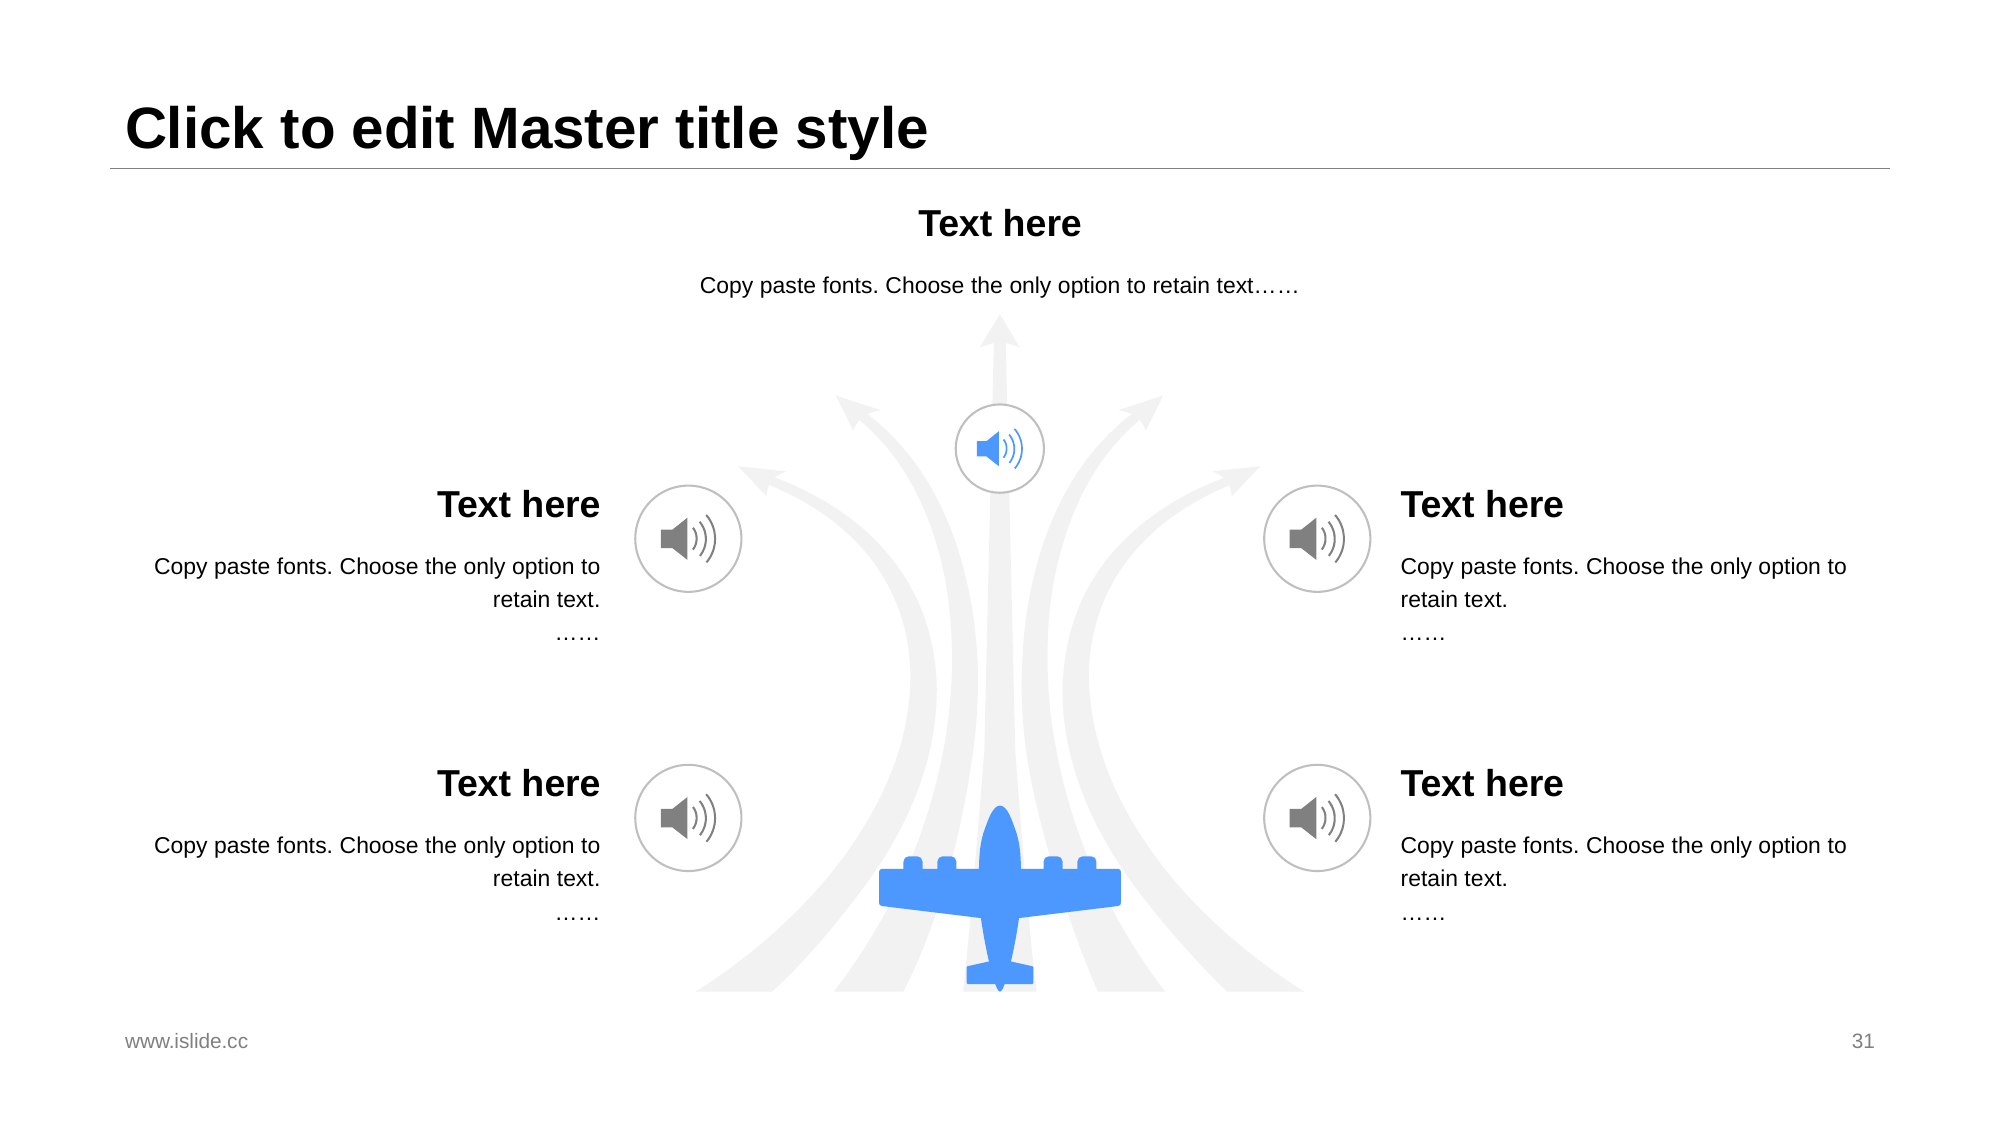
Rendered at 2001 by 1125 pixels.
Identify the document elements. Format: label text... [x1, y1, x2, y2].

title Click to edit Master title style [109, 0, 1890, 169]
slide_number 31 [1412, 1023, 1890, 1058]
footer www.islide.cc [109, 1023, 790, 1058]
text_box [110, 185, 1891, 992]
